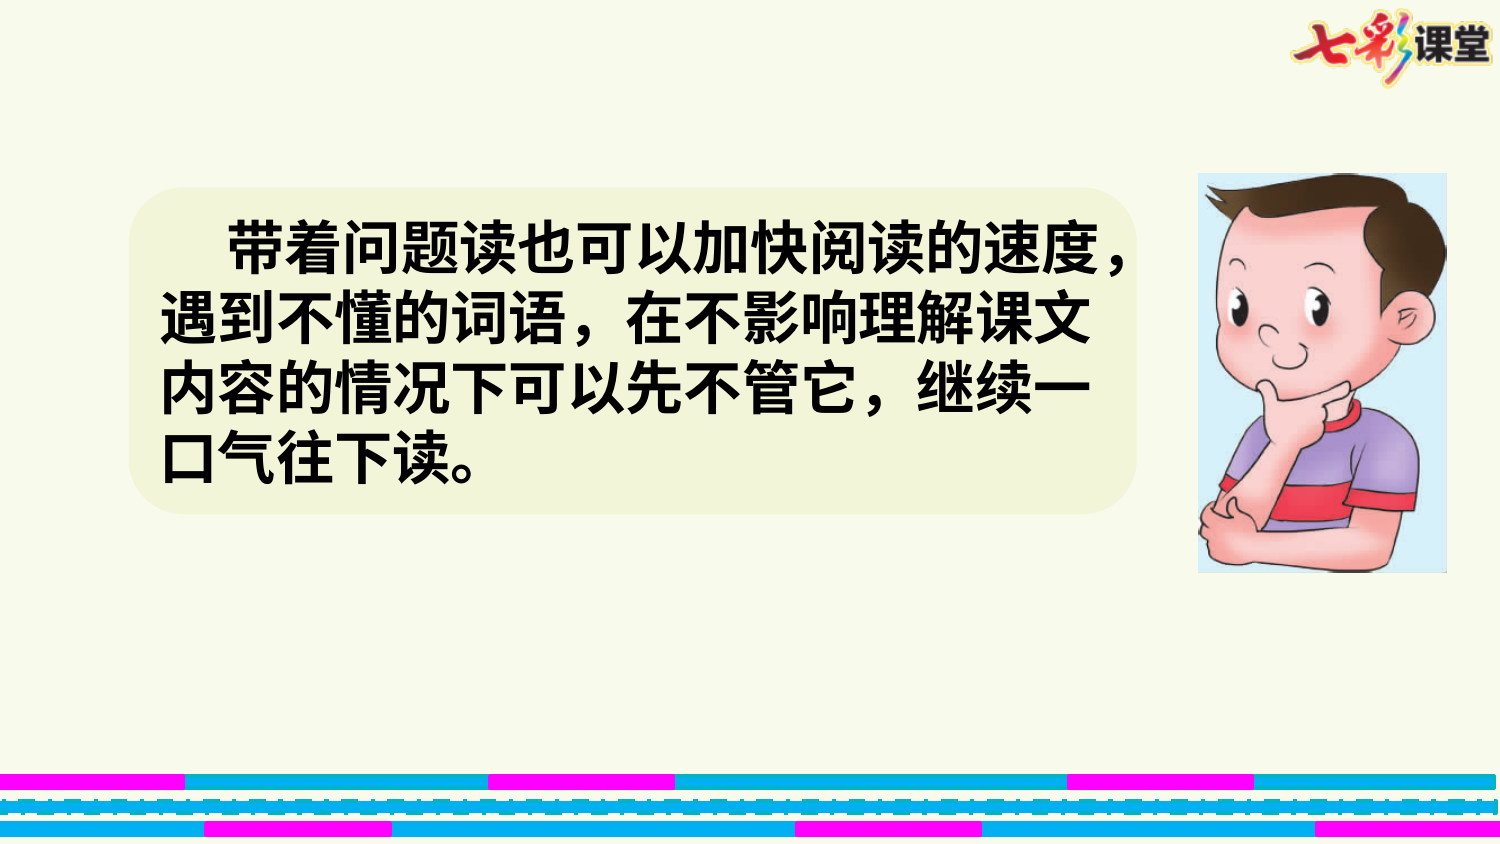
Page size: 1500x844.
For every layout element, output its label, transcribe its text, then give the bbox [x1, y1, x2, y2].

text_box 带着问题读也可以加快阅读的速度，遇到不懂的词语，在不影响理解课文内容的情况下可以先不管它，继续一口气往下读。 [128, 187, 1137, 515]
picture [1289, 8, 1495, 89]
picture [1198, 173, 1447, 573]
